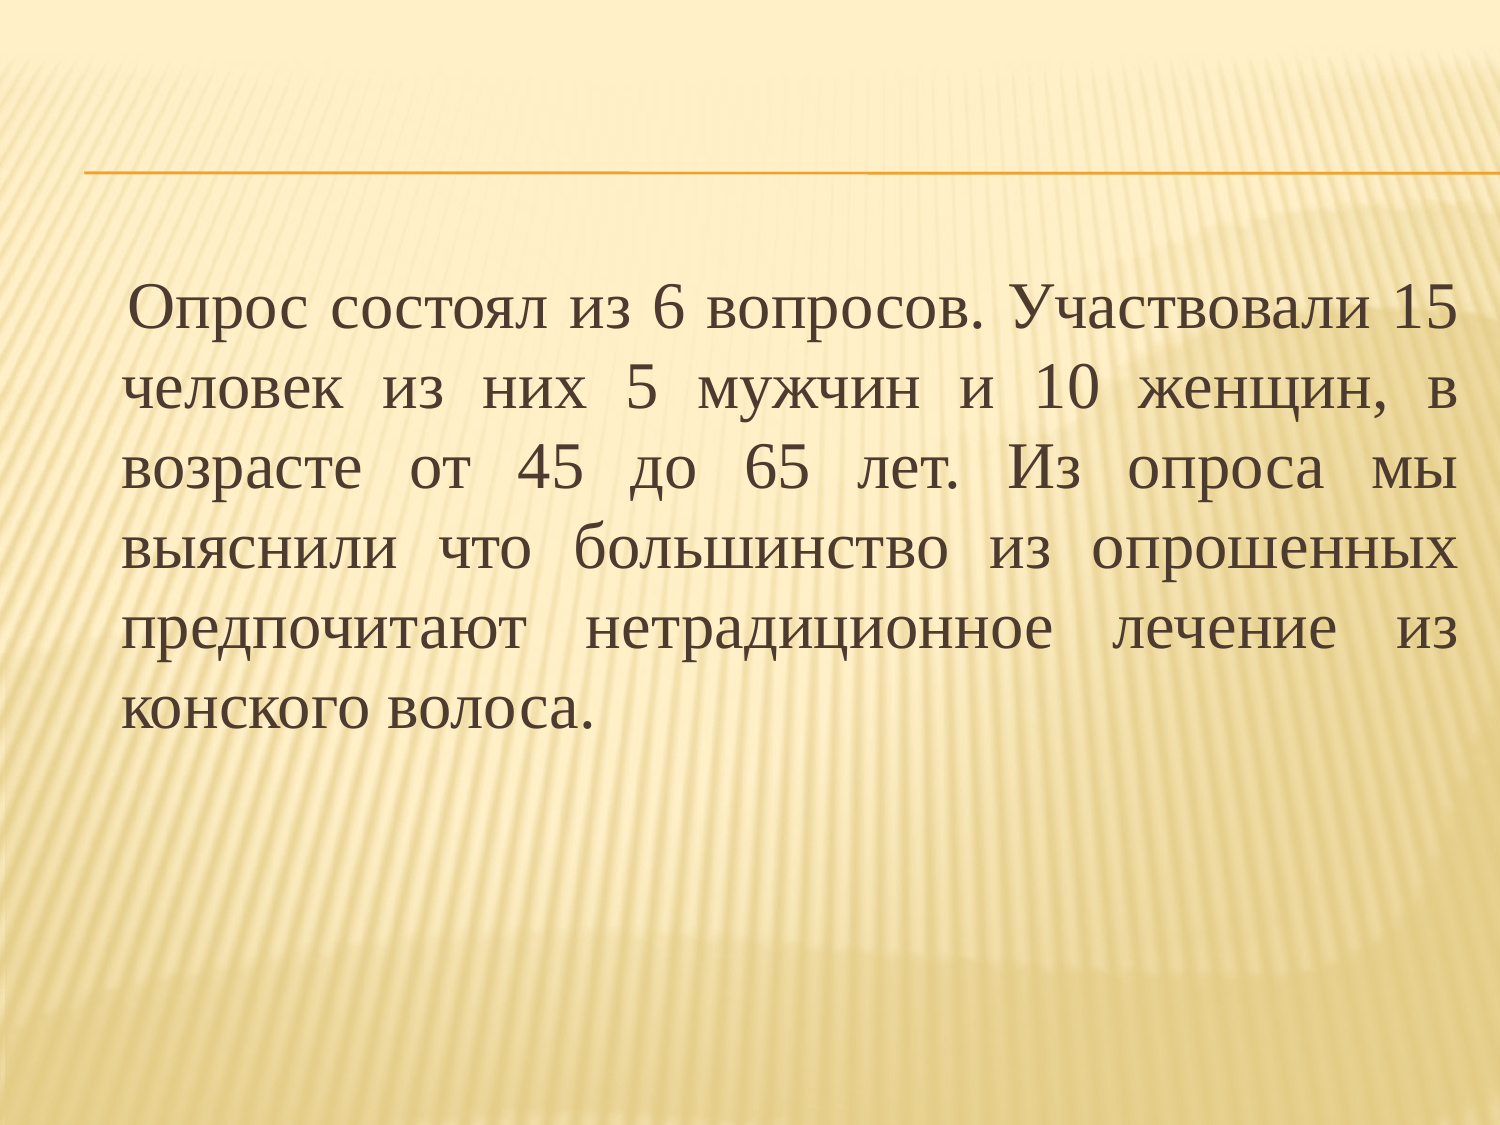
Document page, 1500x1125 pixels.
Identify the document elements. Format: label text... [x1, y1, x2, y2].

list Опрос состоял из 6 вопросов. Участвовали 15 человек из них 5 мужчин и 10 женщин, в возрасте от 45 до 65 лет. Из опроса мы выяснили что большинство из опрошенных предпочитают нетрадиционное лечение из конского волоса. [50, 254, 1475, 998]
